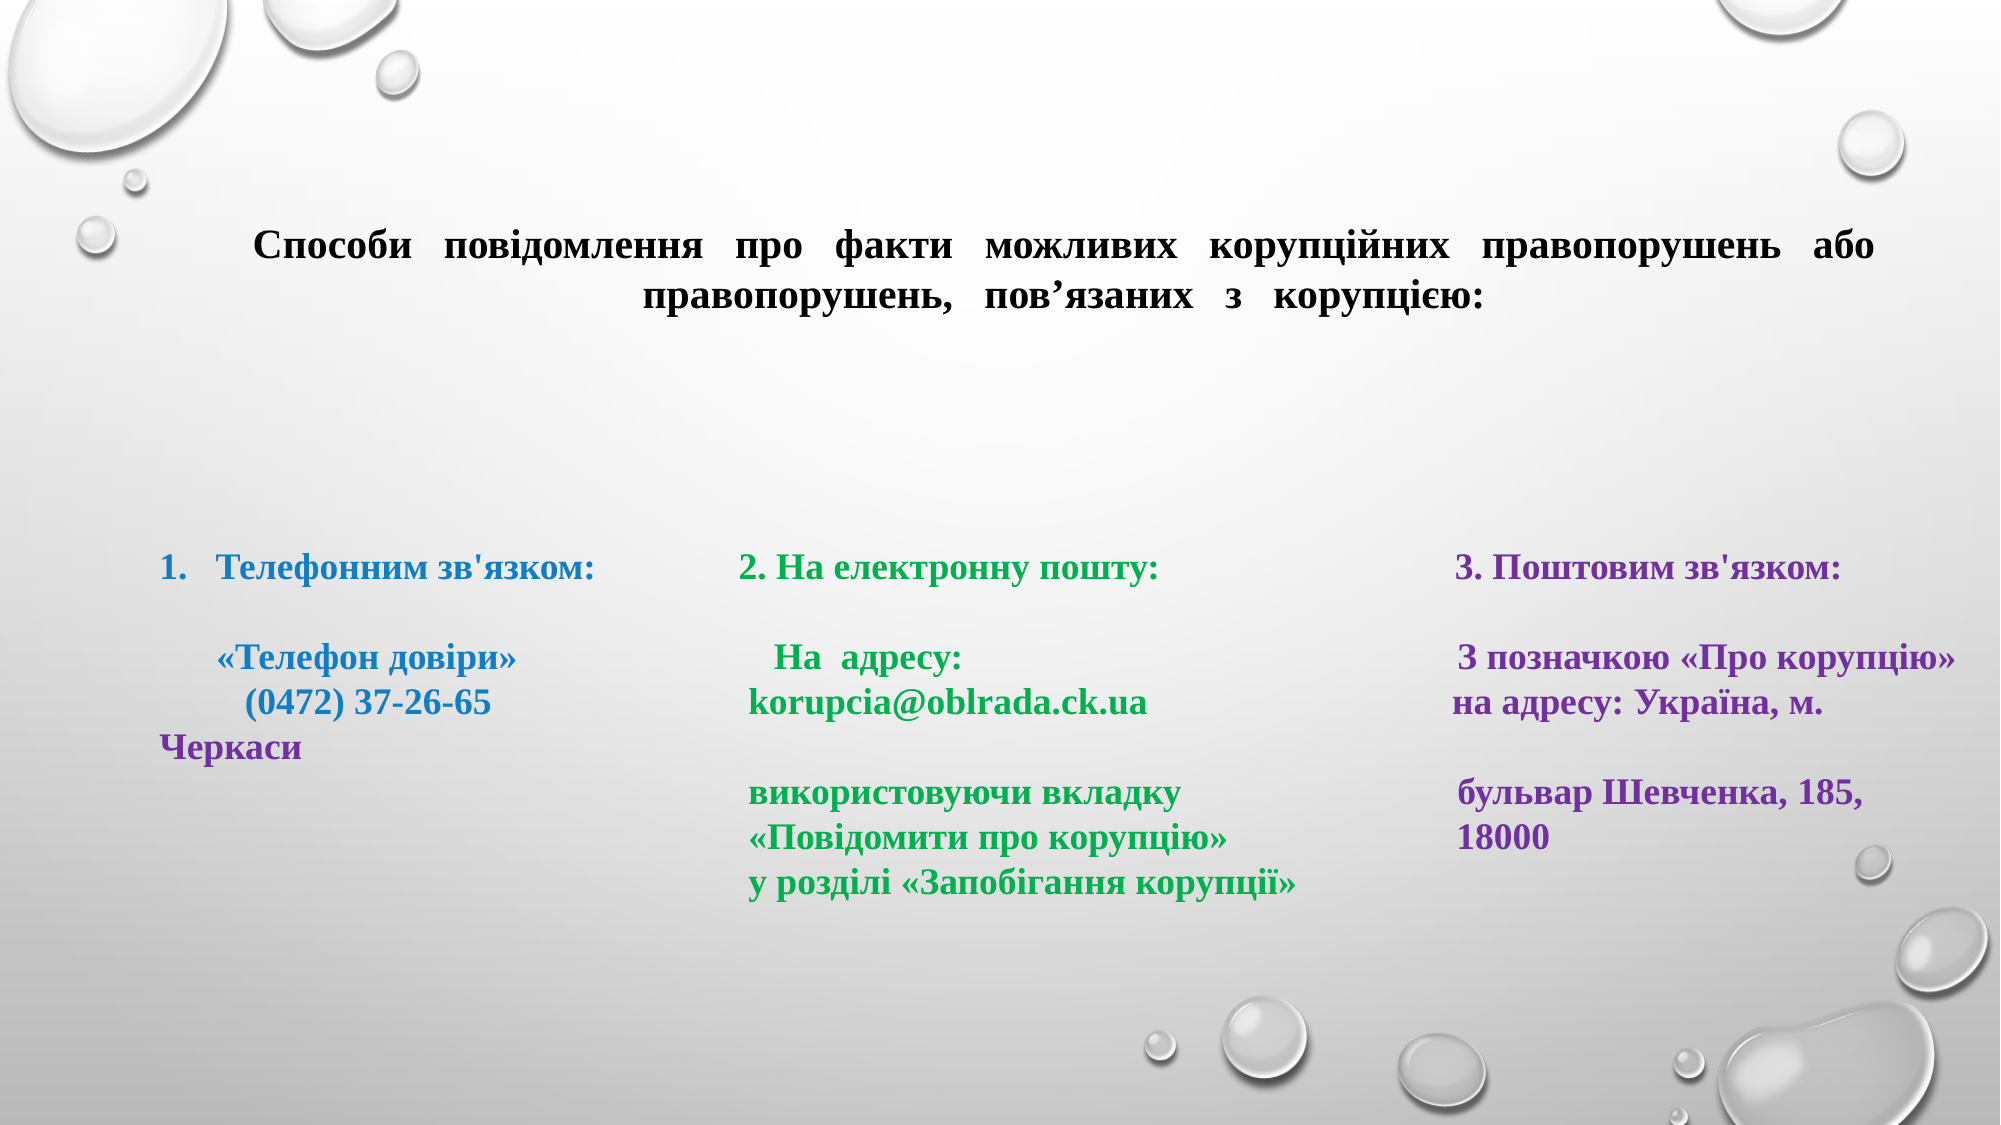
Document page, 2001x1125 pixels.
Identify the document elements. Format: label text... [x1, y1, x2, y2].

text_box Способи повідомлення про факти можливих корупційних правопорушень або правопорушень, пов’язаних з корупцією: Телефонним зв'язком: 2. На електронну пошту: 3. Поштовим зв'язком: «Телефон довіри» На адресу: З позначкою «Про корупцію» (0472) 37-26-65 korupcia@oblrada.ck.ua на адресу: Україна, м. Черкаси використовуючи вкладку бульвар Шевченка, 185, «Повідомити про корупцію» 18000 у розділі «Запобігання корупції» [144, 209, 1984, 1000]
picture [0, 0, 2000, 1125]
